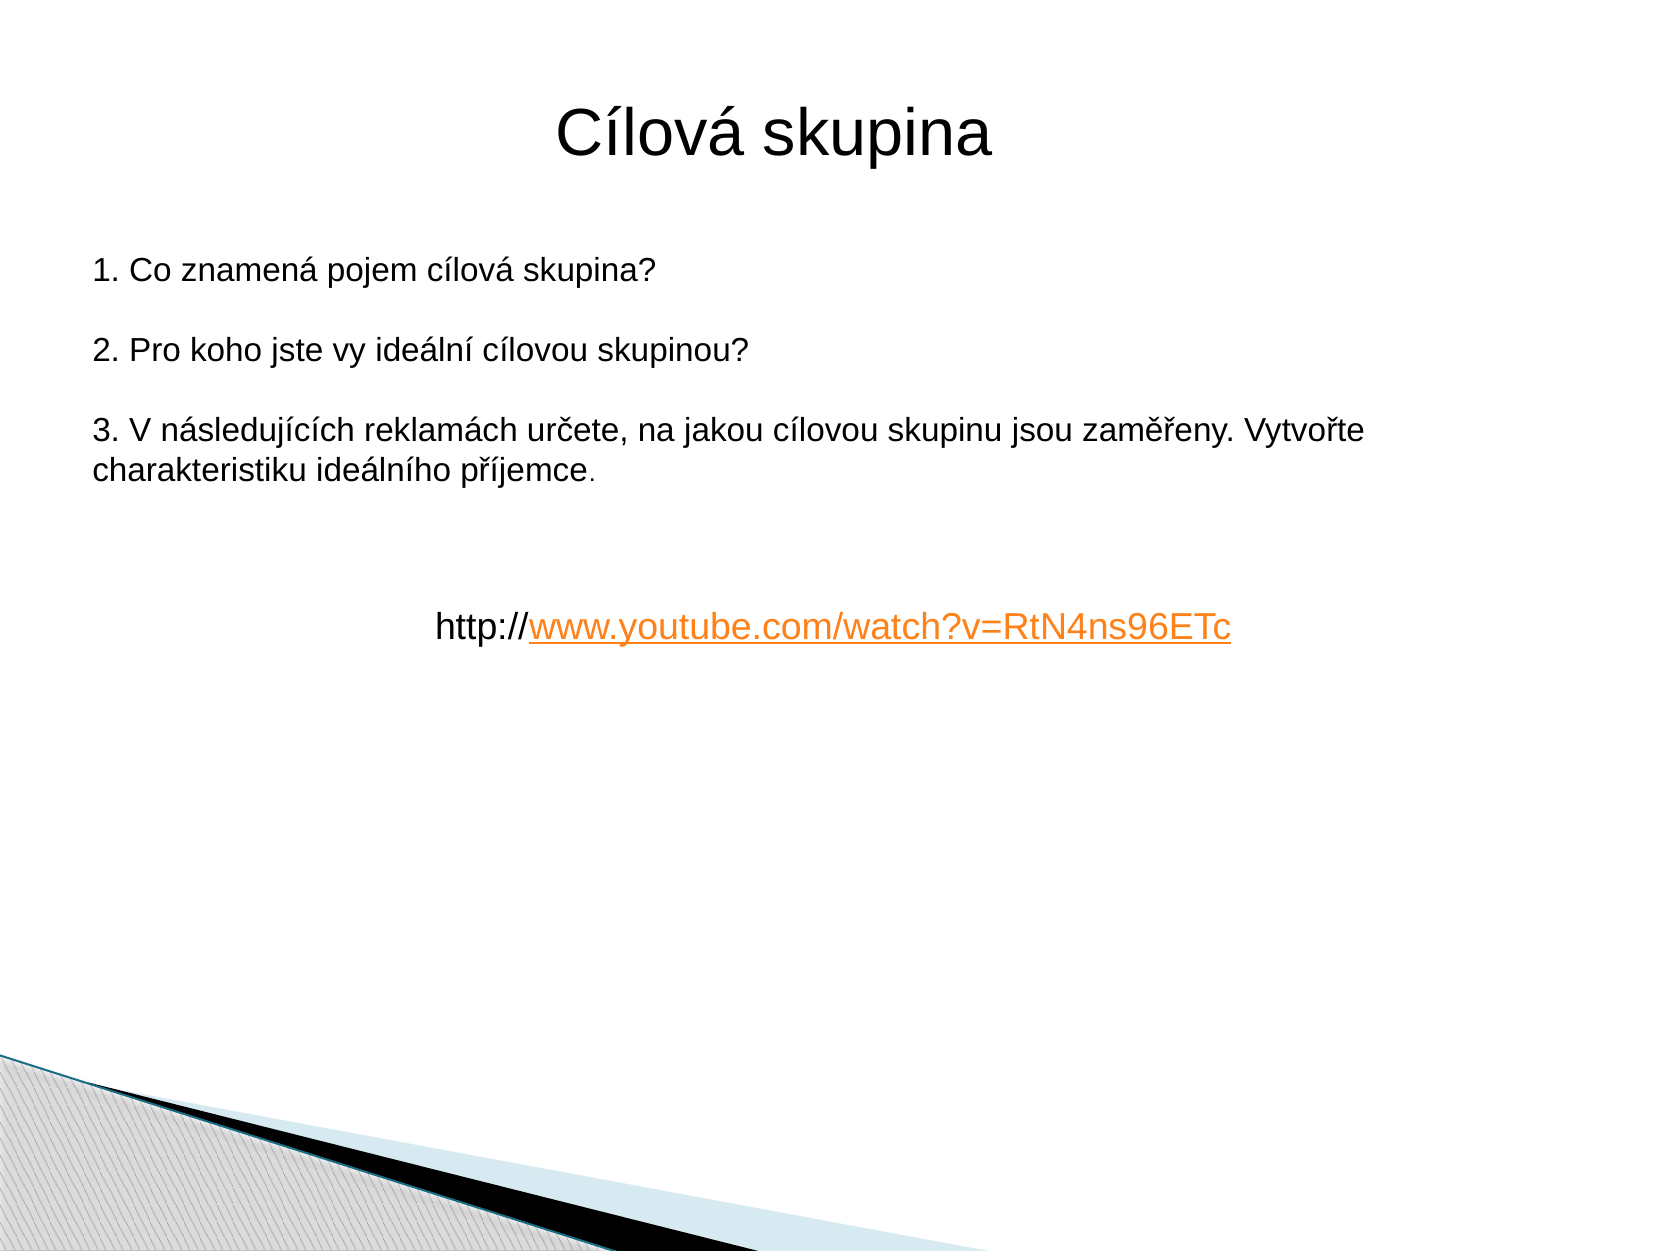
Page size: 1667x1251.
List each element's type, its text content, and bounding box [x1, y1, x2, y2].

text_box Cílová skupina 1. Co znamená pojem cílová skupina? 2. Pro koho jste vy ideální cílovou skupinou? 3. V následujících reklamách určete, na jakou cílovou skupinu jsou zaměřeny. Vytvořte charakteristiku ideálního příjemce. [77, 81, 1472, 496]
text_box http://www.youtube.com/watch?v=RtN4ns96ETc [420, 594, 1247, 655]
